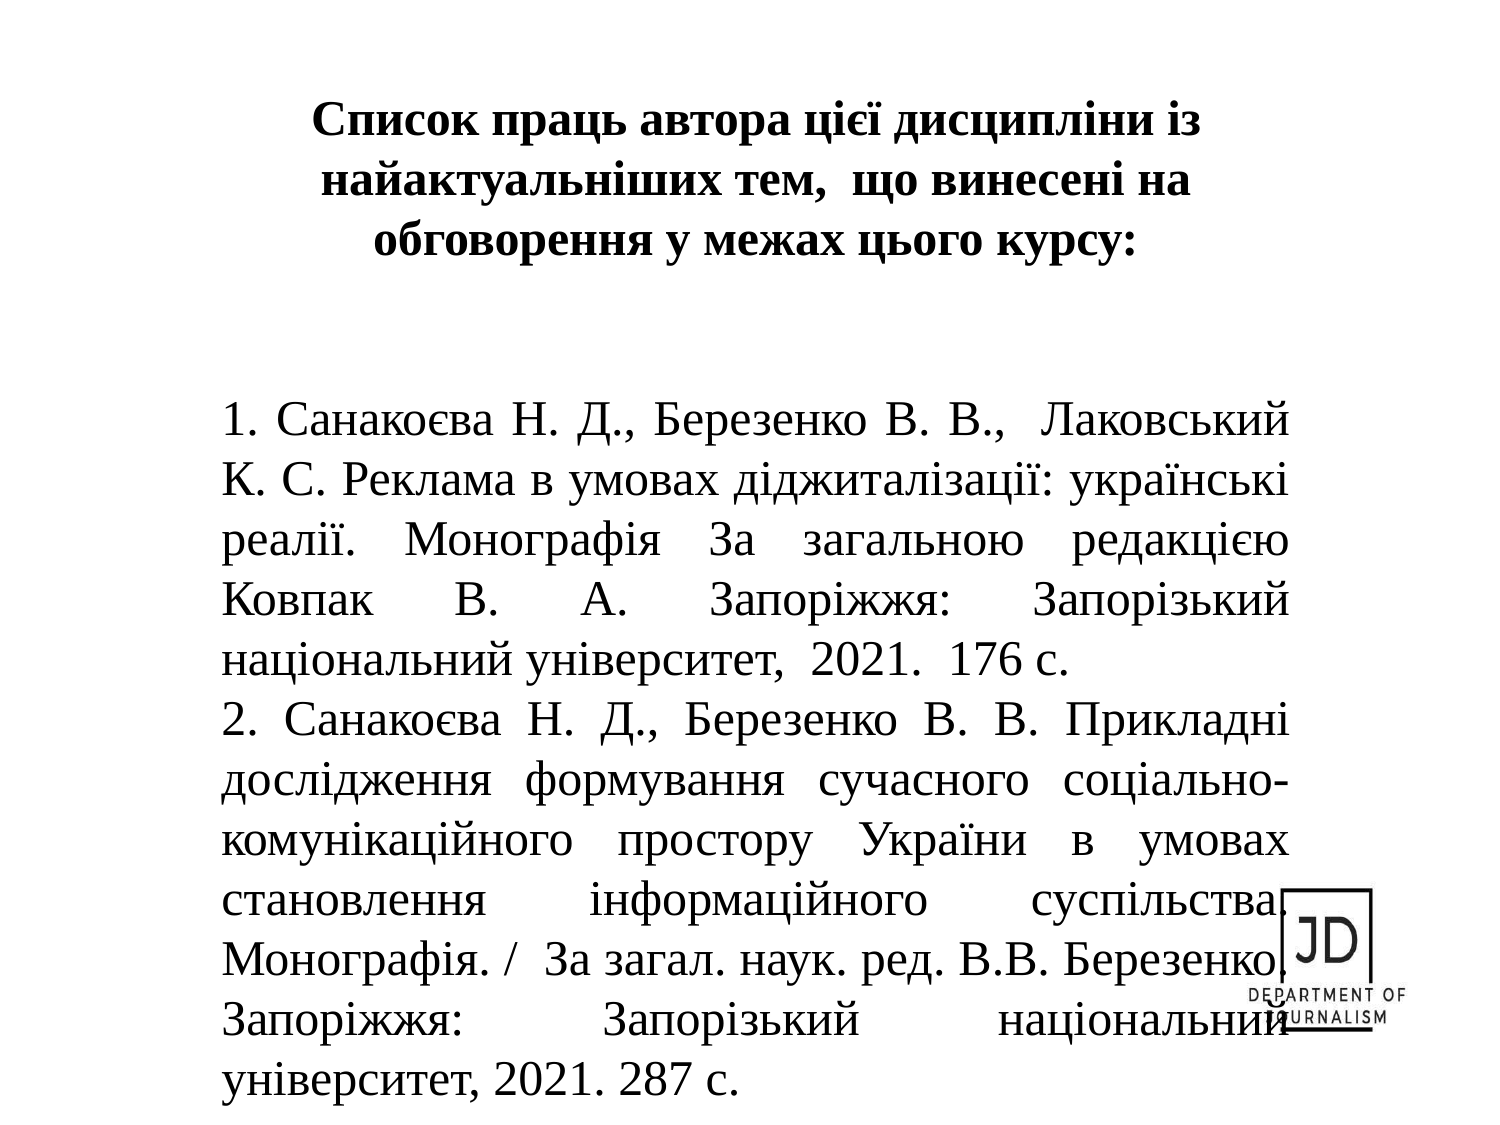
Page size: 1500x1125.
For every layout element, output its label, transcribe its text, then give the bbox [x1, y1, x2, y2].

text_box Список праць автора цієї дисципліни із найактуальніших тем, що винесені на обговорення у межах цього курсу: 1. Санакоєва Н. Д., Березенко В. В., Лаковський К. С. Реклама в умовах діджиталізації: українські реалії. Монографія За загальною редакцією Ковпак В. А. Запоріжжя: Запорізький національний університет, 2021. 176 с. 2. Санакоєва Н. Д., Березенко В. В. Прикладні дослідження формування сучасного соціально-комунікаційного простору України в умовах становлення інформаційного суспільства. Монографія. / За загал. наук. ред. В.В. Березенко. Запоріжжя: Запорізький національний університет, 2021. 287 с. [206, 78, 1306, 1125]
text_box [1306, 881, 1408, 1032]
